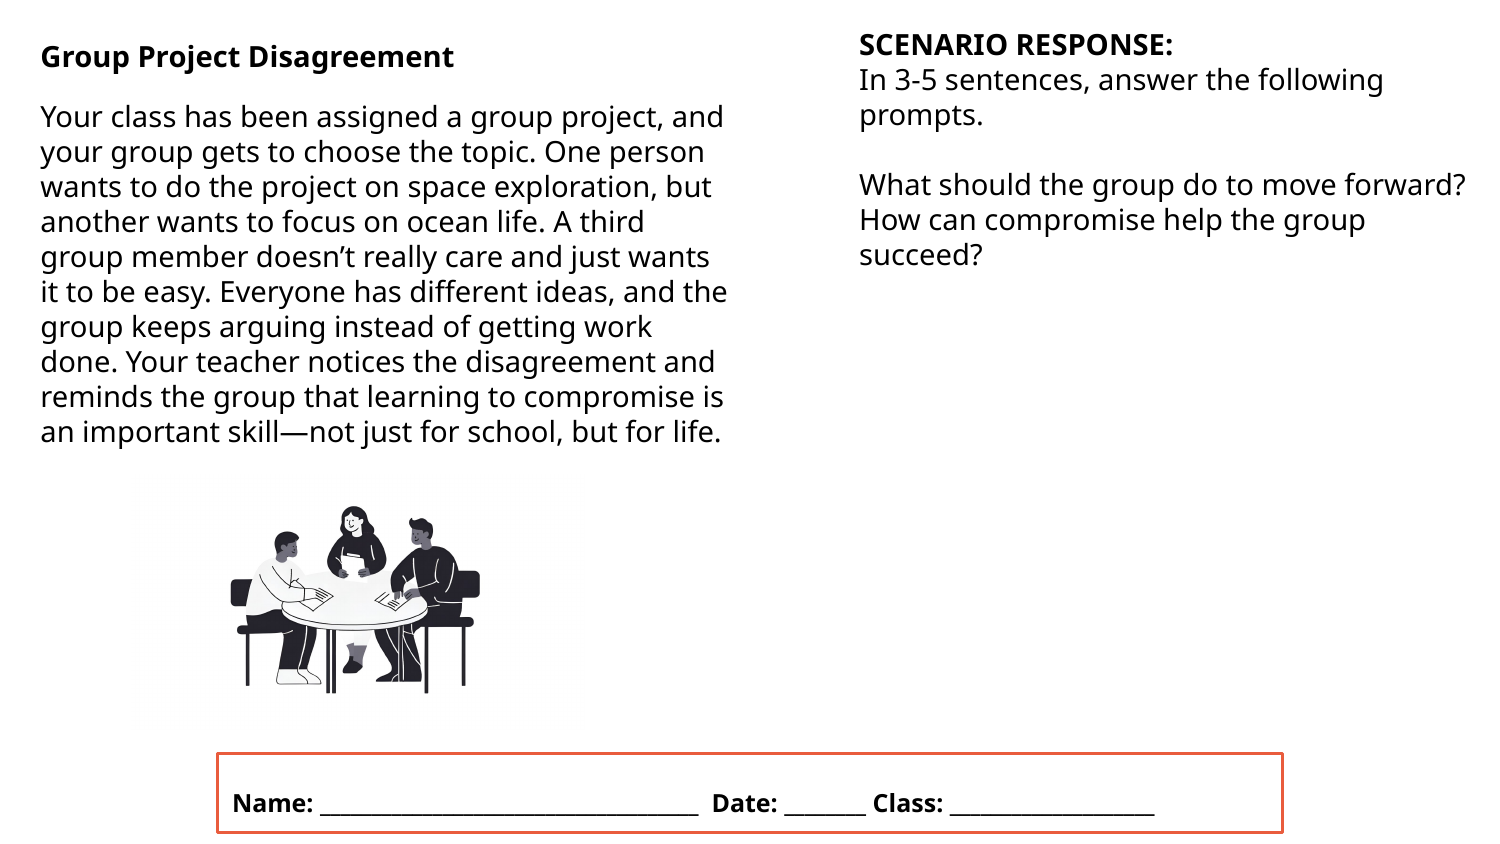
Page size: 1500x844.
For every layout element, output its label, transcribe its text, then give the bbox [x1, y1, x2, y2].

text_box Group Project Disagreement Your class has been assigned a group project, and your group gets to choose the topic. One person wants to do the project on space exploration, but another wants to focus on ocean life. A third group member doesn’t really care and just wants it to be easy. Everyone has different ideas, and the group keeps arguing instead of getting work done. Your teacher notices the disagreement and reminds the group that learning to compromise is an important skill—not just for school, but for life. [25, 23, 750, 311]
text_box SCENARIO RESPONSE: In 3-5 sentences, answer the following prompts. What should the group do to move forward? How can compromise help the group succeed? [848, 21, 1480, 584]
picture [130, 474, 585, 731]
text_box Name: _____________________________________ Date: ________ Class: ____________________ [217, 753, 1283, 833]
